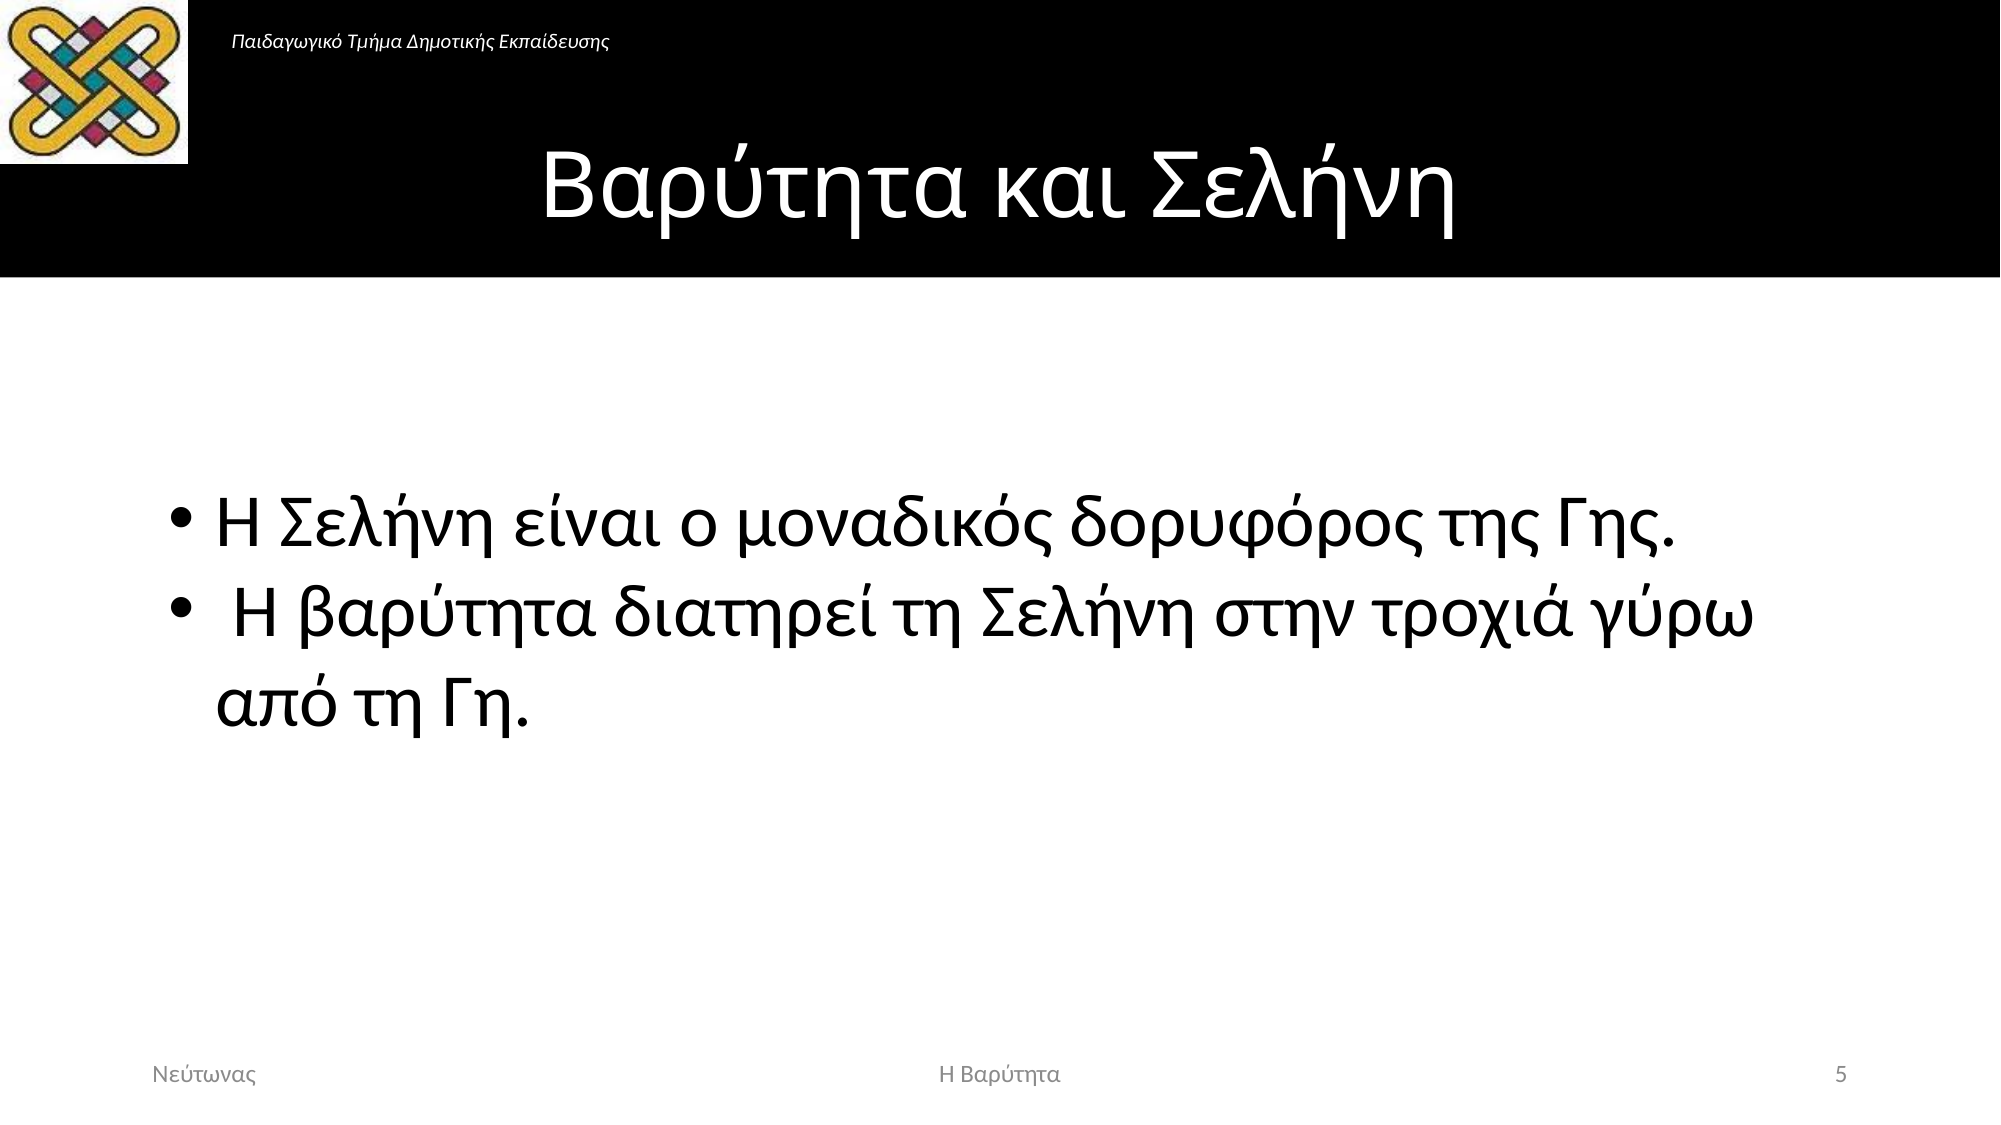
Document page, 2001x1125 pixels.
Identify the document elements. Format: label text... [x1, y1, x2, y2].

text_box Η Σελήνη είναι ο μοναδικός δορυφόρος της Γης. Η βαρύτητα διατηρεί τη Σελήνη στην τροχιά γύρω από τη Γη. [154, 463, 1883, 749]
text_box Παιδαγωγικό Τμήμα Δημοτικής Εκπαίδευσης [216, 20, 625, 61]
footer Η Βαρύτητα [662, 1042, 1338, 1103]
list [0, 0, 188, 164]
title Βαρύτητα και Σελήνη [0, 0, 2000, 278]
slide_number Νεύτωνας [137, 1042, 588, 1103]
slide_number 5 [1412, 1042, 1863, 1103]
